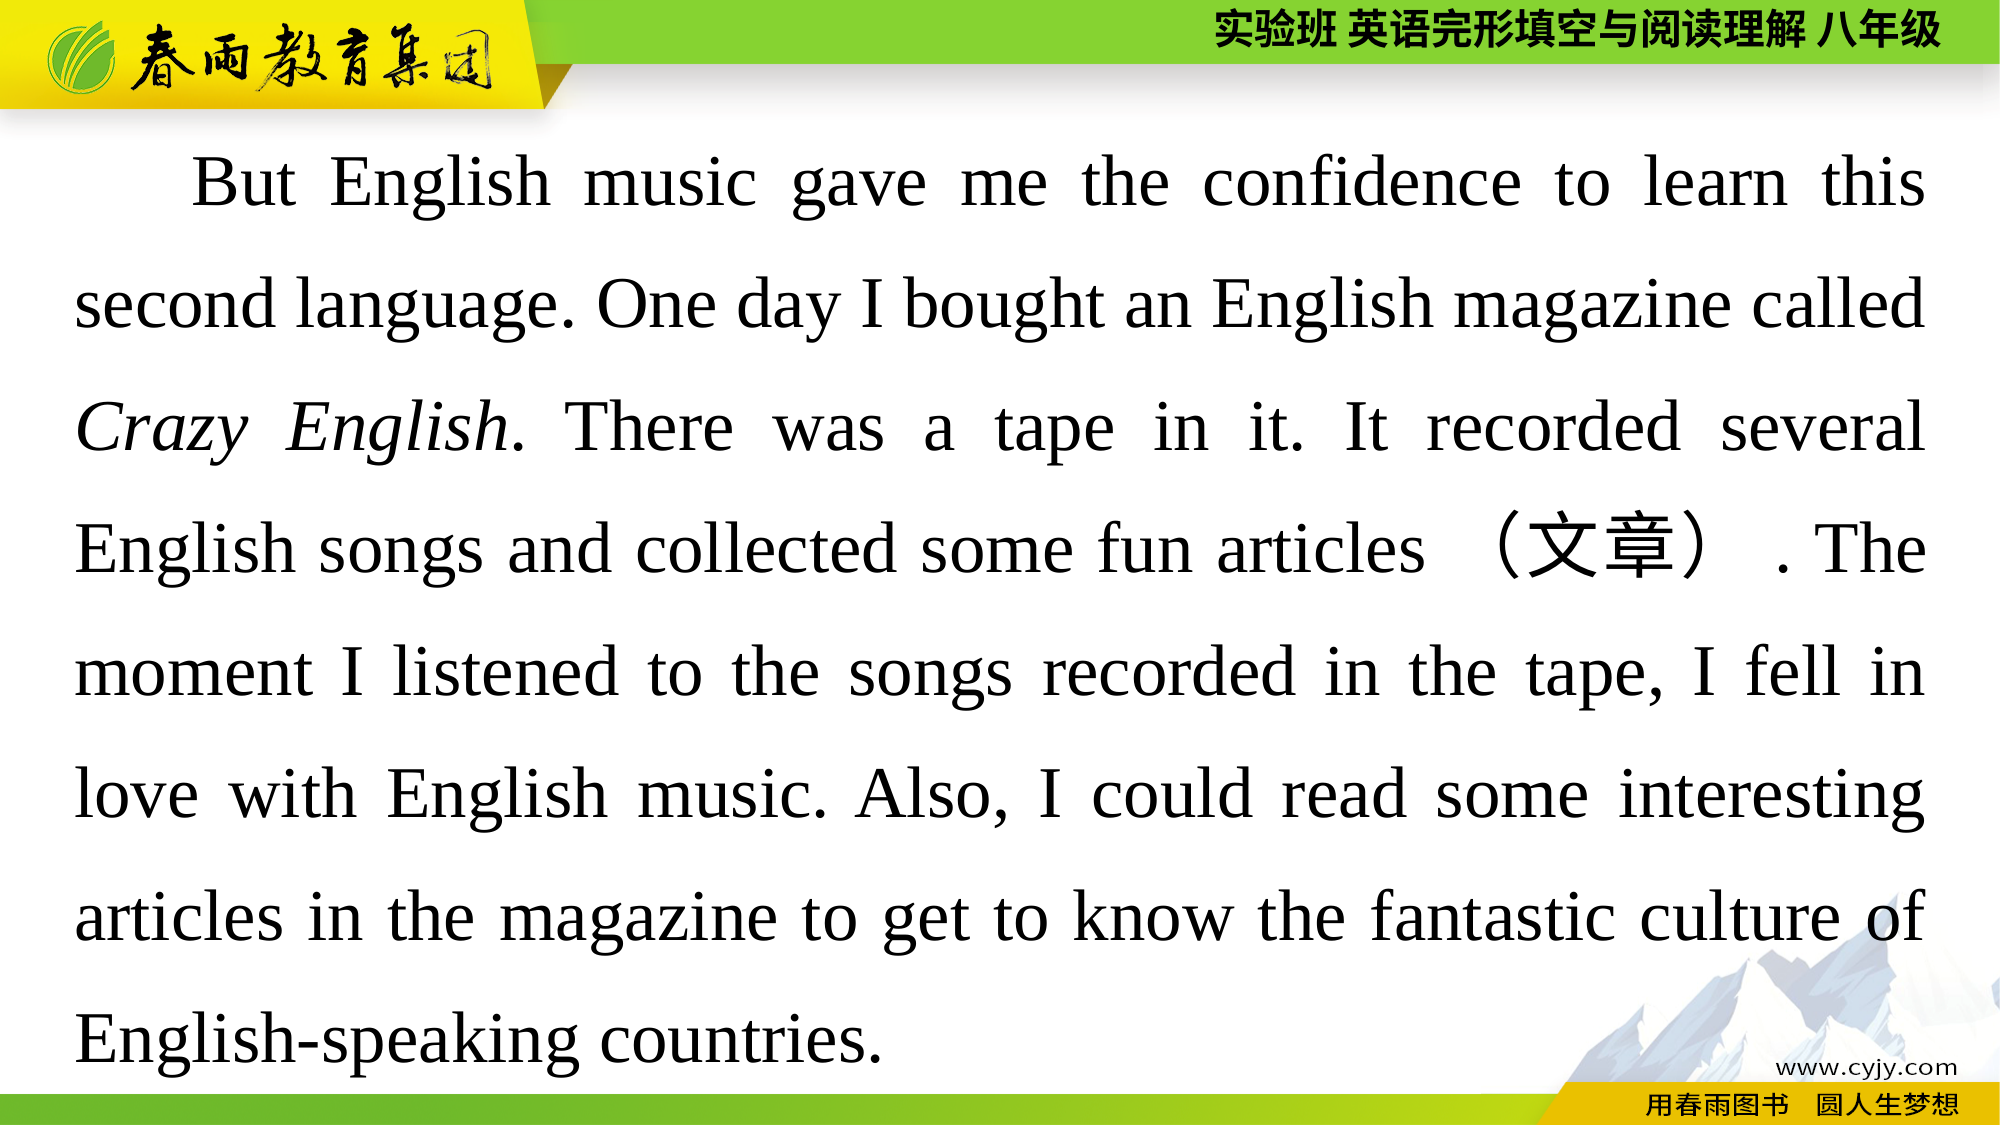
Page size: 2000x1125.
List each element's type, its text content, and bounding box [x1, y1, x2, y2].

list But English music gave me the confidence to learn this second language. One day I bought an English magazine called Crazy English. There was a tape in it. It recorded several English songs and collected some fun articles（文章）. The moment I listened to the songs recorded in the tape, I fell in love with English music. Also, I could read some interesting articles in the magazine to get to know the fantastic culture of English-speaking countries. [59, 90, 1944, 1082]
picture [0, 0, 2000, 1125]
